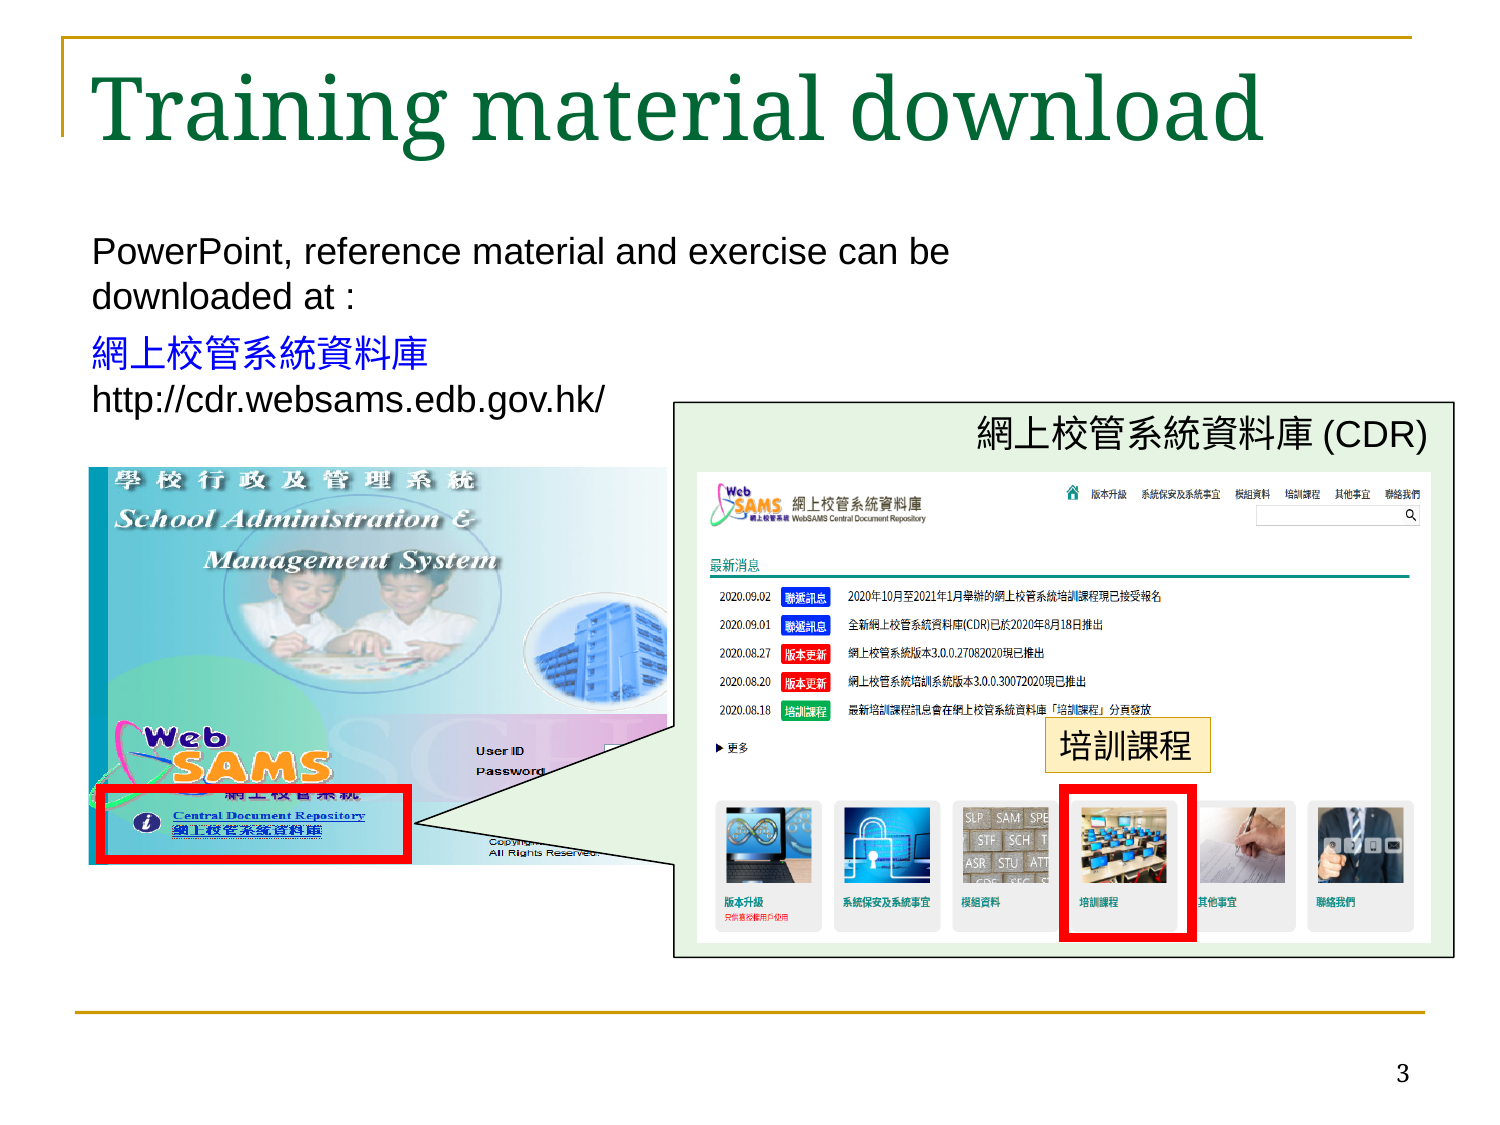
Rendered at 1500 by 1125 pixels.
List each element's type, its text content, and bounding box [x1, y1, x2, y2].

title Training material download [75, 45, 1425, 233]
picture [88, 467, 668, 870]
text_box PowerPoint, reference material and exercise can be downloaded at : 網上校管系統資料庫 http://cdr.websams.edb.gov.hk/ [76, 219, 987, 428]
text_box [673, 402, 1455, 958]
slide_number 3 [1074, 1024, 1425, 1100]
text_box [1045, 717, 1211, 938]
